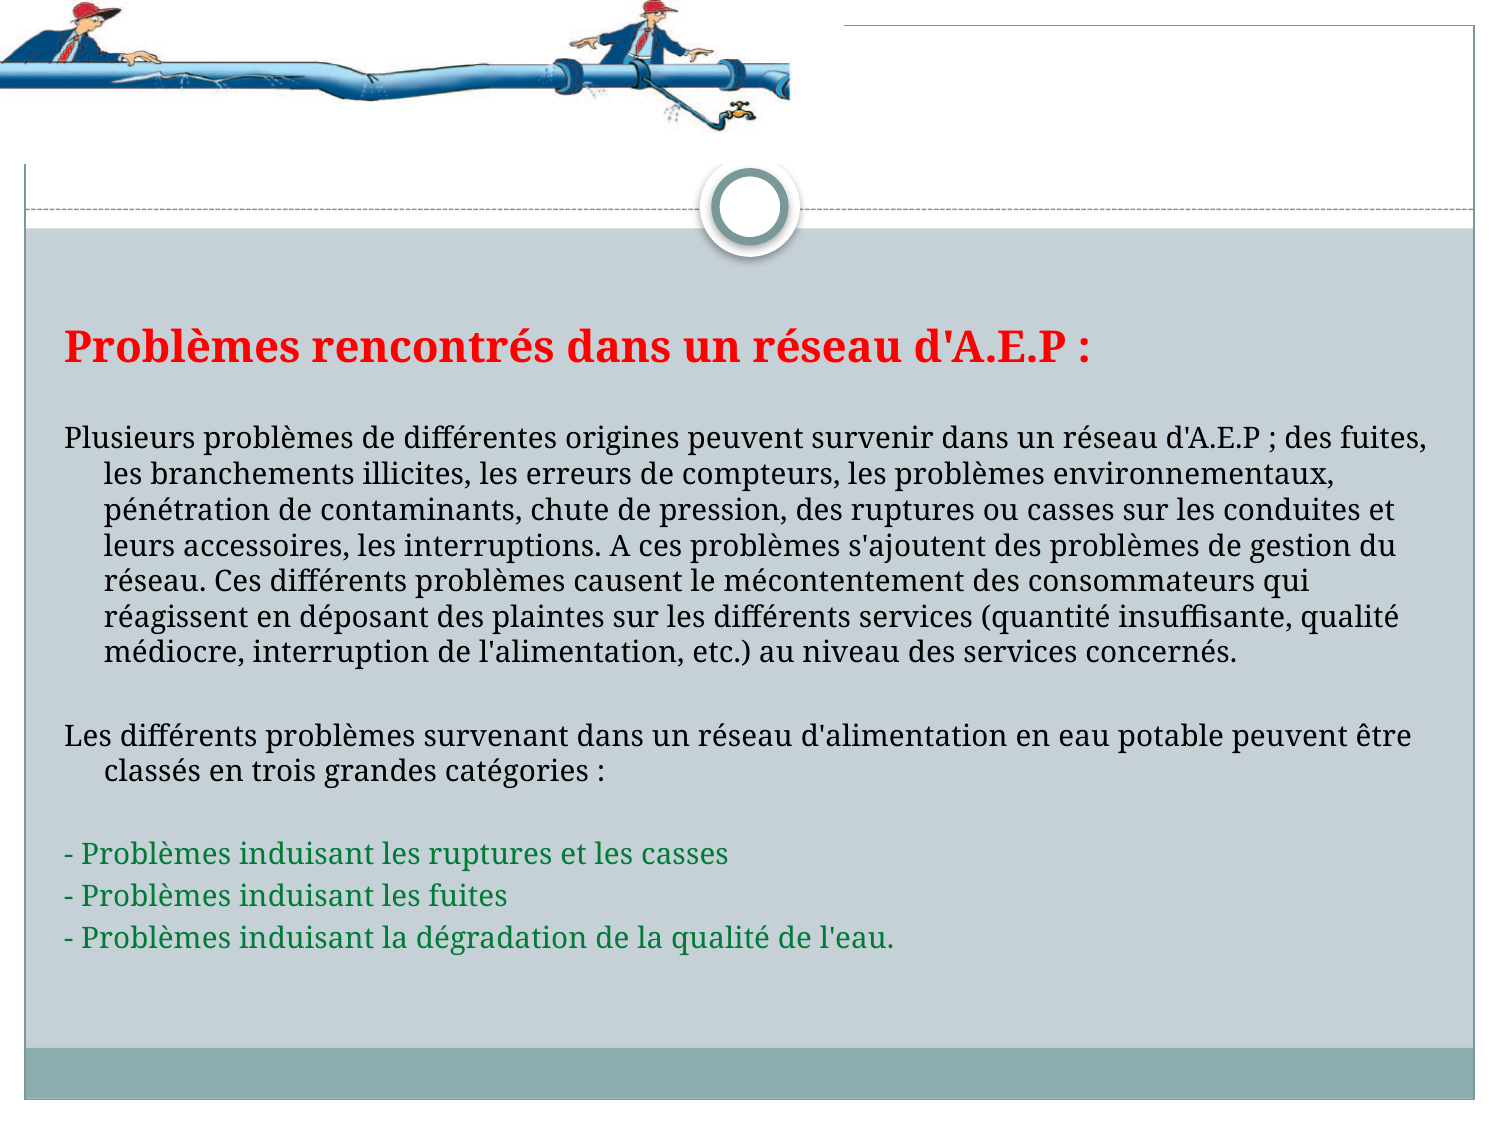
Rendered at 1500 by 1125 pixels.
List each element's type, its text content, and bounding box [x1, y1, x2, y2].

list Problèmes rencontrés dans un réseau d'A.E.P : Plusieurs problèmes de différentes origines peuvent survenir dans un réseau d'A.E.P ; des fuites, les branchements illicites, les erreurs de compteurs, les problèmes environnementaux, pénétration de contaminants, chute de pression, des ruptures ou casses sur les conduites et leurs accessoires, les interruptions. A ces problèmes s'ajoutent des problèmes de gestion du réseau. Ces différents problèmes causent le mécontentement des consommateurs qui réagissent en déposant des plaintes sur les différents services (quantité insuffisante, qualité médiocre, interruption de l'alimentation, etc.) au niveau des services concernés. Les différents problèmes survenant dans un réseau d'alimentation en eau potable peuvent être classés en trois grandes catégories : - Problèmes induisant les ruptures et les casses - Problèmes induisant les fuites - Problèmes induisant la dégradation de la qualité de l'eau. [49, 250, 1445, 1001]
picture [0, 0, 844, 165]
